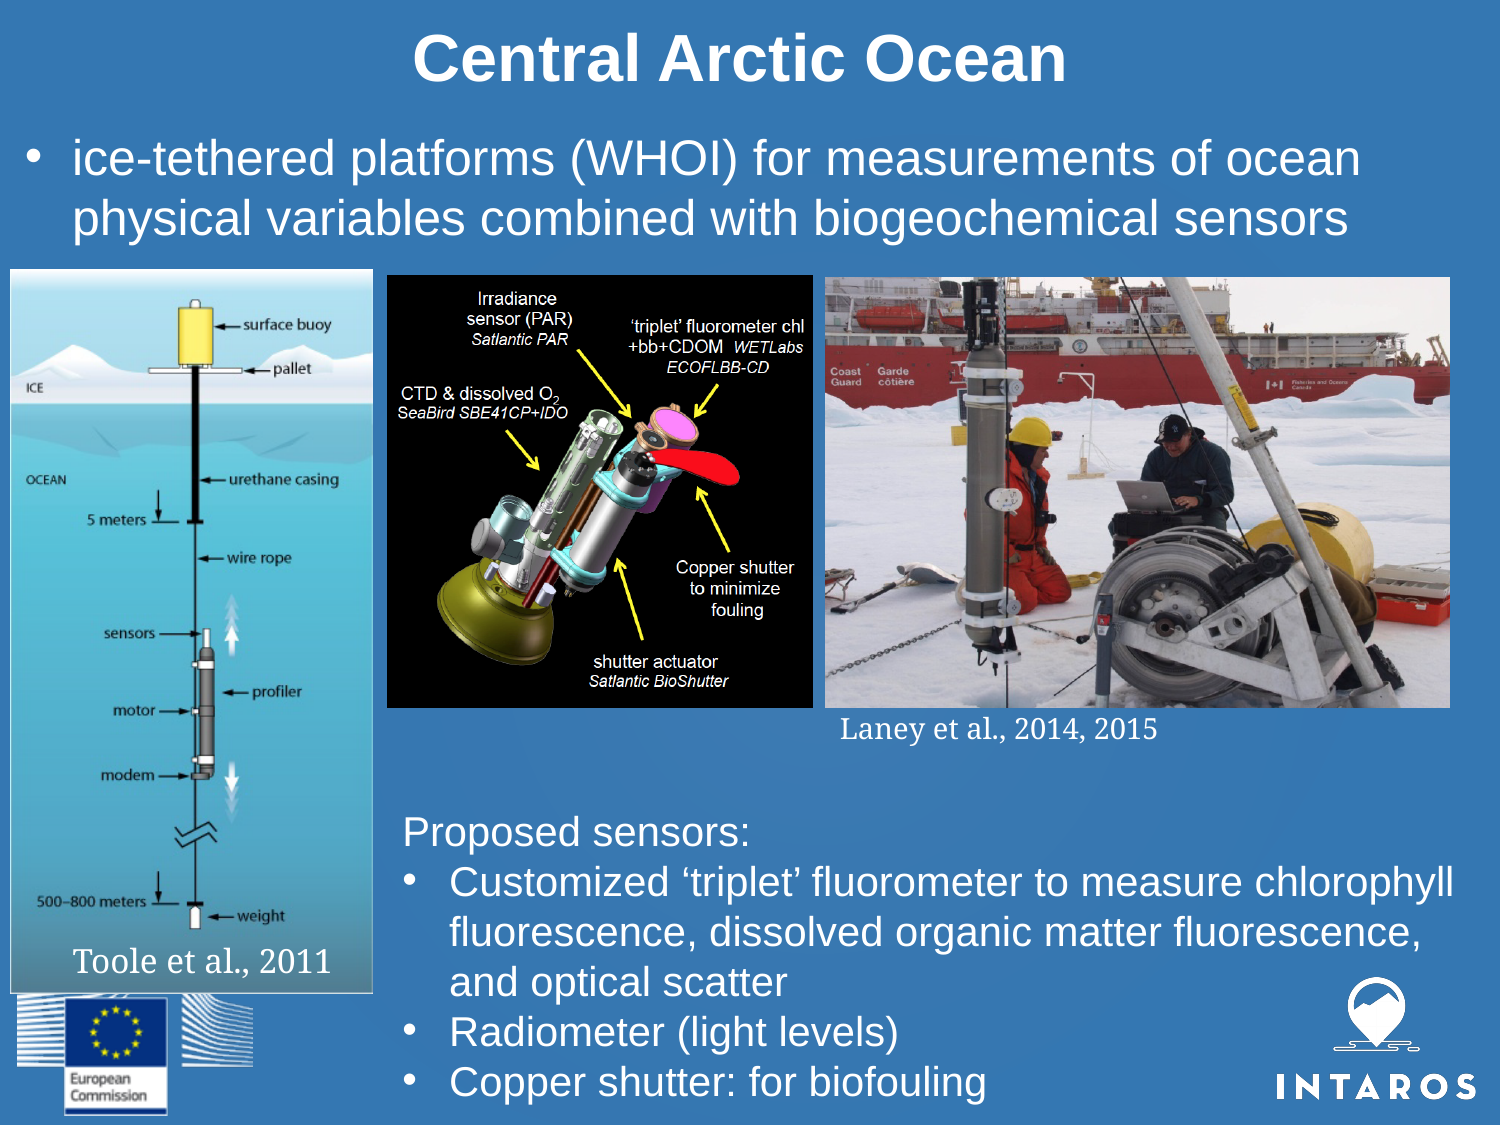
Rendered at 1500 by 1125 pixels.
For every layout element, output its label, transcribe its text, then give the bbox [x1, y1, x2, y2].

text_box Central Arctic Ocean [0, 7, 1500, 109]
text_box Proposed sensors: Customized ‘triplet’ fluorometer to measure chlorophyll fluorescence, dissolved organic matter fluorescence, and optical scatter Radiometer (light levels) Copper shutter: for biofouling [387, 797, 1496, 1113]
text_box Laney et al., 2014, 2015 [825, 723, 1385, 753]
picture [9, 268, 374, 1116]
text_box ice-tethered platforms (WHOI) for measurements of ocean physical variables combined with biogeochemical sensors [10, 118, 1471, 253]
picture [824, 277, 1451, 708]
picture [386, 274, 813, 708]
